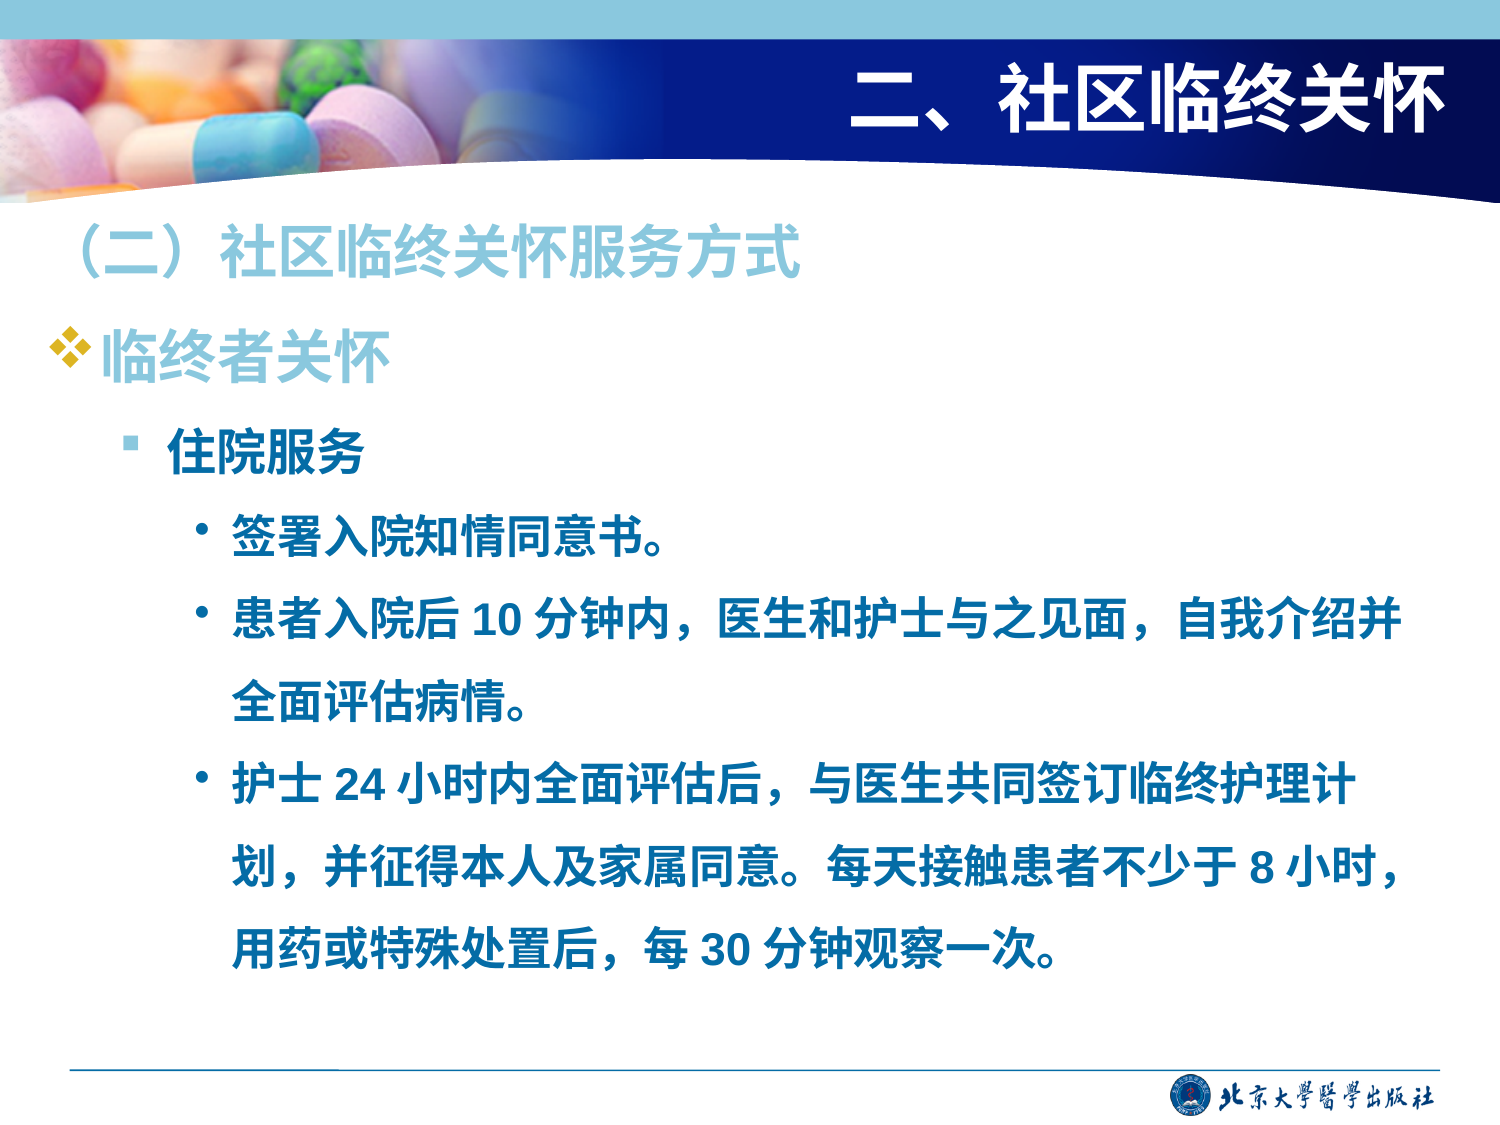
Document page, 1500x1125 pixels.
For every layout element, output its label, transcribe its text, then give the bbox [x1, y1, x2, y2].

picture [1170, 1074, 1436, 1118]
picture [0, 40, 1500, 203]
title 二、社区临终关怀 [137, 49, 1463, 143]
list （二）社区临终关怀服务方式 临终者关怀 住院服务 签署入院知情同意书。 患者入院后10分钟内，医生和护士与之见面，自我介绍并全面评估病情。 护士24小时内全面评估后，与医生共同签订临终护理计划，并征得本人及家属同意。每天接触患者不少于8小时，用药或特殊处置后，每30分钟观察一次。 [29, 172, 1463, 1071]
